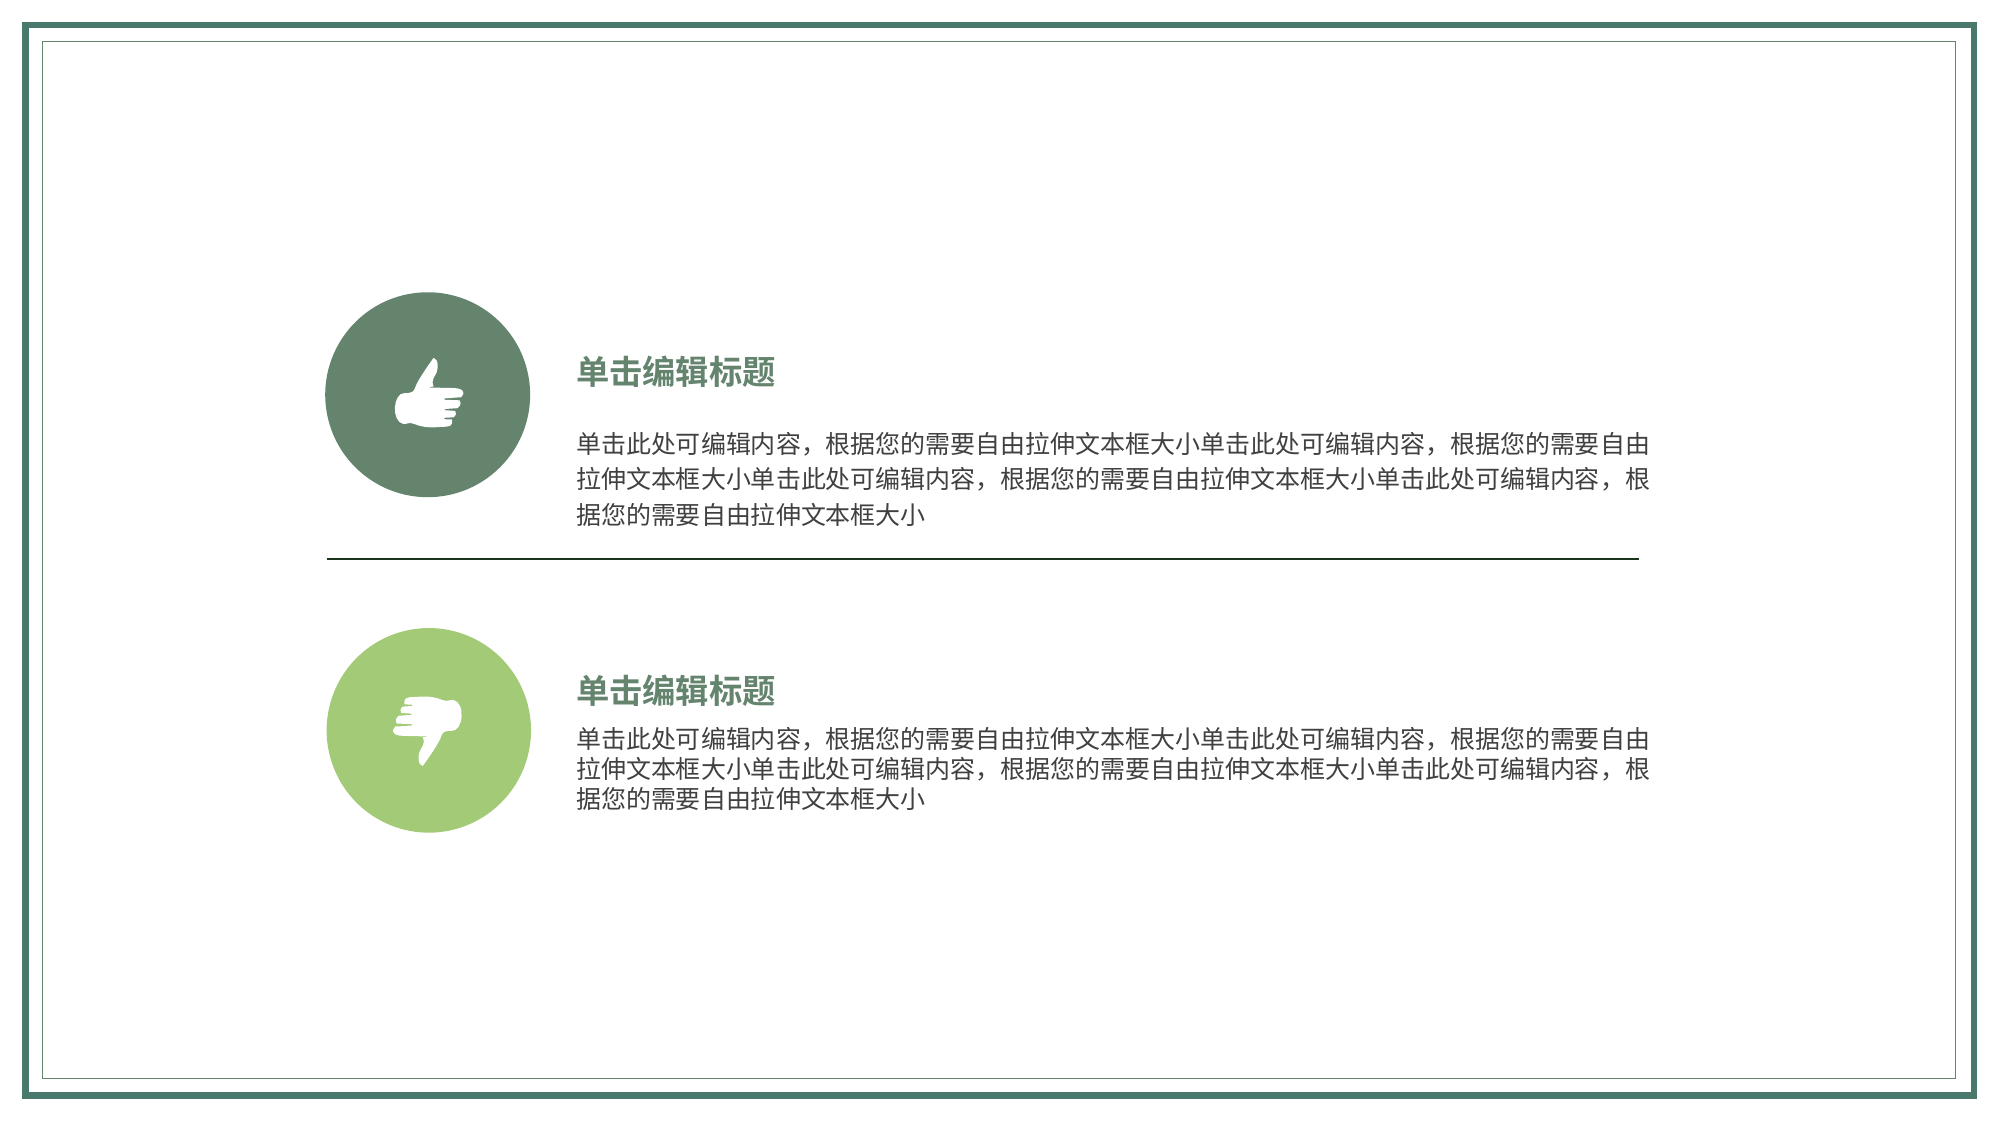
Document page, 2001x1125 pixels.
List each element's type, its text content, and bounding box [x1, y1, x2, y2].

text_box [393, 696, 462, 766]
text_box [324, 291, 532, 499]
text_box 单击编辑标题 [576, 669, 813, 710]
text_box 单击此处可编辑内容，根据您的需要自由拉伸文本框大小单击此处可编辑内容，根据您的需要自由拉伸文本框大小单击此处可编辑内容，根据您的需要自由拉伸文本框大小单击此处可编辑内容，根据您的需要自由拉伸文本框大小 [576, 723, 1675, 814]
text_box [326, 627, 532, 834]
text_box [25, 24, 1975, 1097]
text_box [394, 358, 464, 428]
text_box 单击编辑标题 [576, 351, 813, 392]
text_box [42, 41, 1956, 1080]
text_box 单击此处可编辑内容，根据您的需要自由拉伸文本框大小单击此处可编辑内容，根据您的需要自由拉伸文本框大小单击此处可编辑内容，根据您的需要自由拉伸文本框大小单击此处可编辑内容，根据您的需要自由拉伸文本框大小 [576, 422, 1675, 530]
